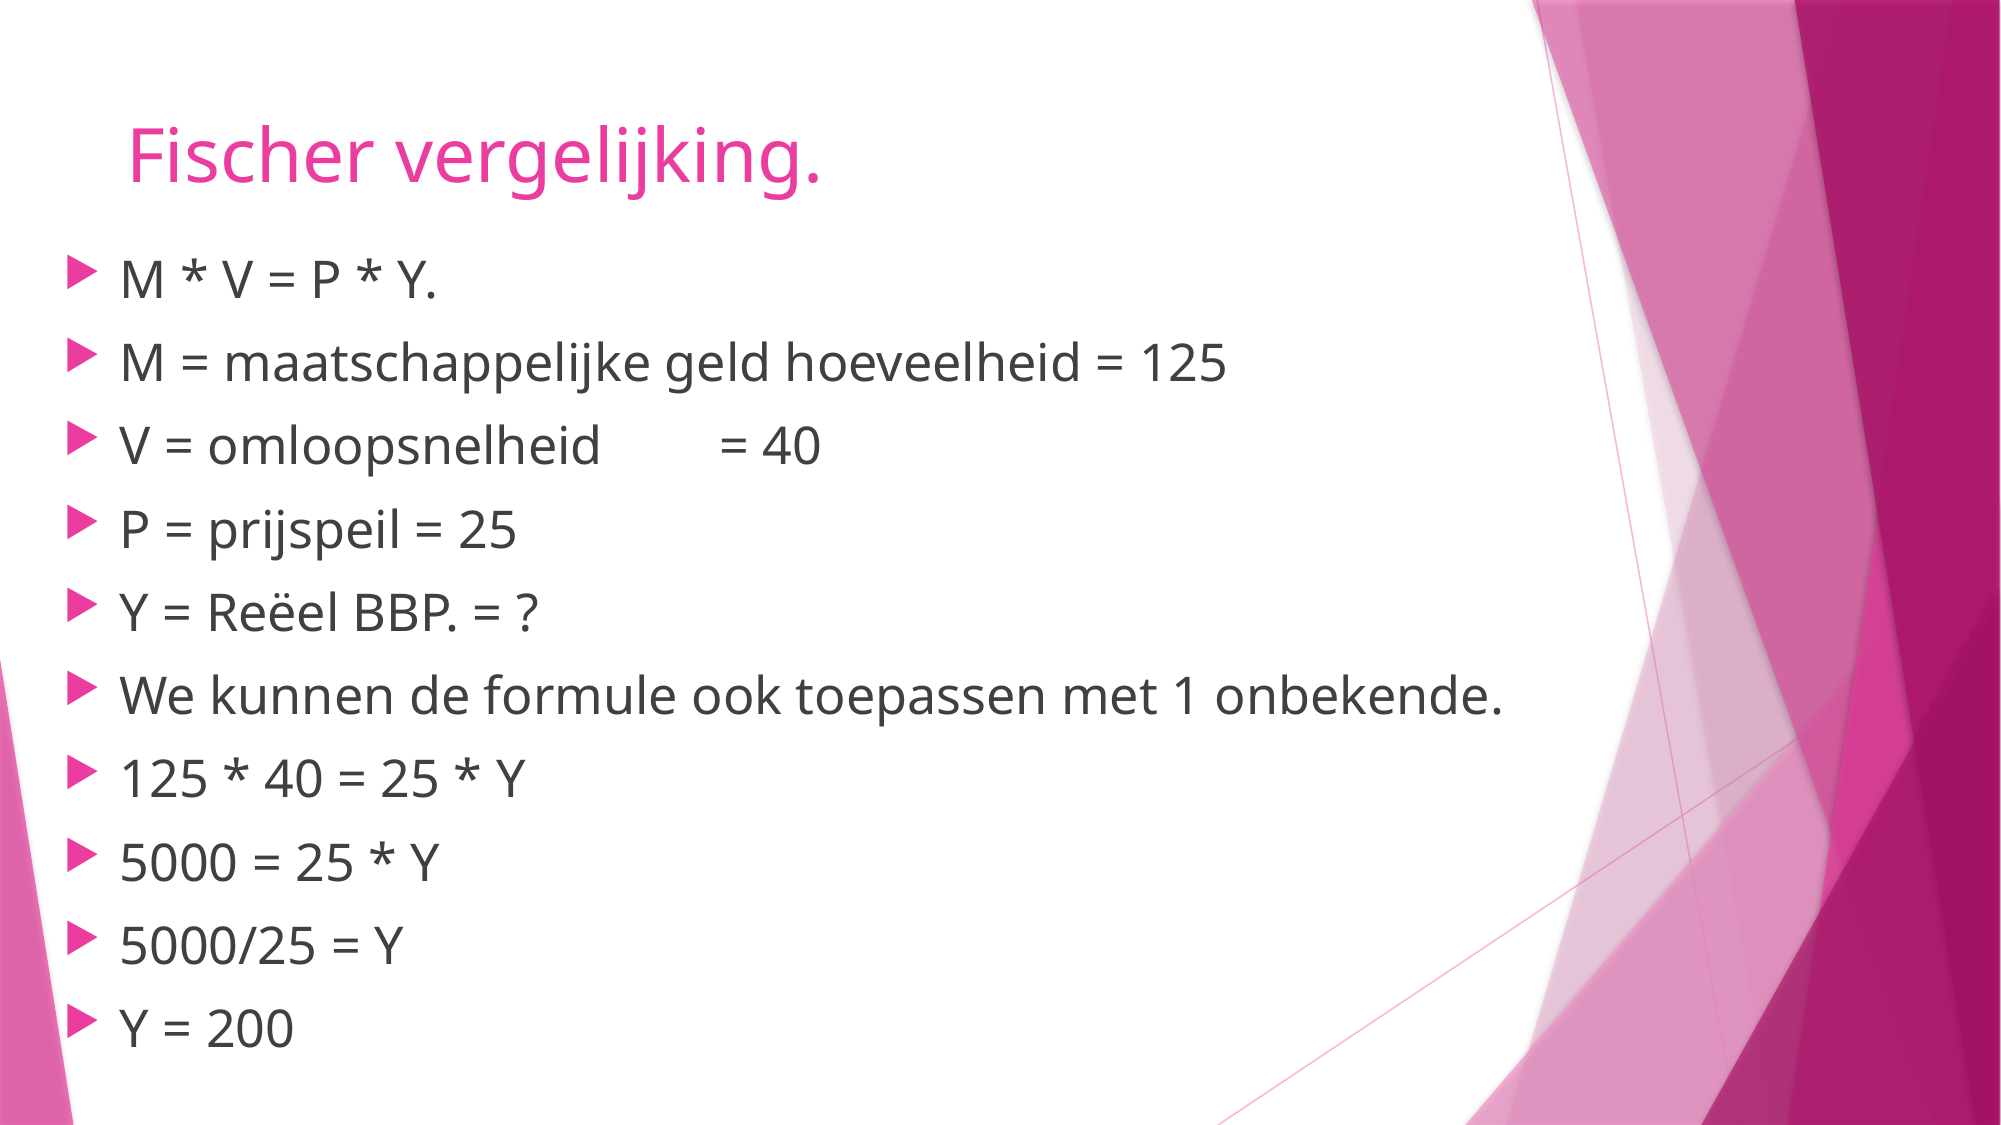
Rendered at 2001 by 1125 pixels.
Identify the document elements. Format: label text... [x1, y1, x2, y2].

title Fischer vergelijking. [111, 99, 1522, 238]
list M * V = P * Y. M = maatschappelijke geld hoeveelheid = 125 V = omloopsnelheid = 40 P = prijspeil = 25 Y = Reëel BBP. = ? We kunnen de formule ook toepassen met 1 onbekende. 125 * 40 = 25 * Y 5000 = 25 * Y 5000/25 = Y Y = 200 [48, 238, 1602, 1107]
